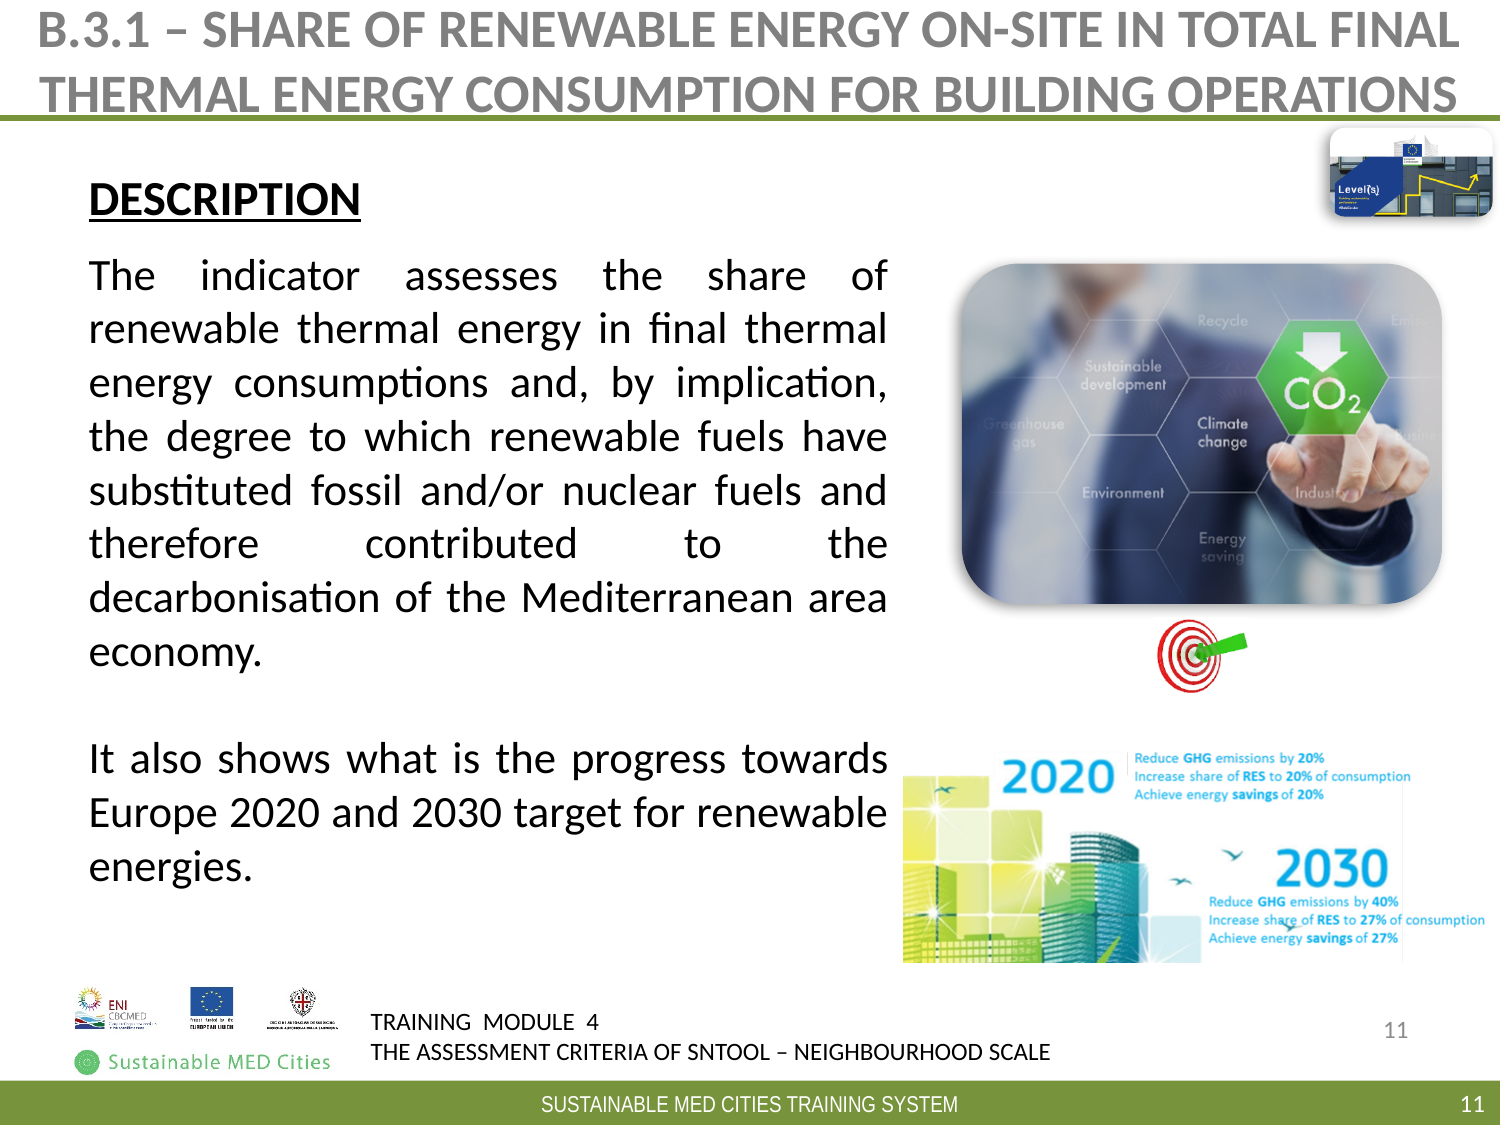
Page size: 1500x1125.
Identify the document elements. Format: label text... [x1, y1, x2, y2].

picture [961, 263, 1443, 605]
list DESCRIPTION The indicator assesses the share of renewable thermal energy in final thermal energy consumptions and, by implication, the degree to which renewable fuels have substituted fossil and/or nuclear fuels and therefore contributed to the decarbonisation of the Mediterranean area economy. It also shows what is the progress towards Europe 2020 and 2030 target for renewable energies. [73, 159, 904, 902]
picture [903, 744, 1500, 963]
picture [1154, 617, 1249, 695]
slide_number 11 [1149, 1079, 1500, 1125]
picture [1329, 127, 1493, 217]
text_box 11 [1322, 998, 1424, 1059]
picture [62, 978, 356, 1080]
title B.3.1 – SHARE OF RENEWABLE ENERGY ON-SITE IN TOTAL FINAL THERMAL ENERGY CONSUMPTION FOR BUILDING OPERATIONS [0, 0, 1500, 117]
